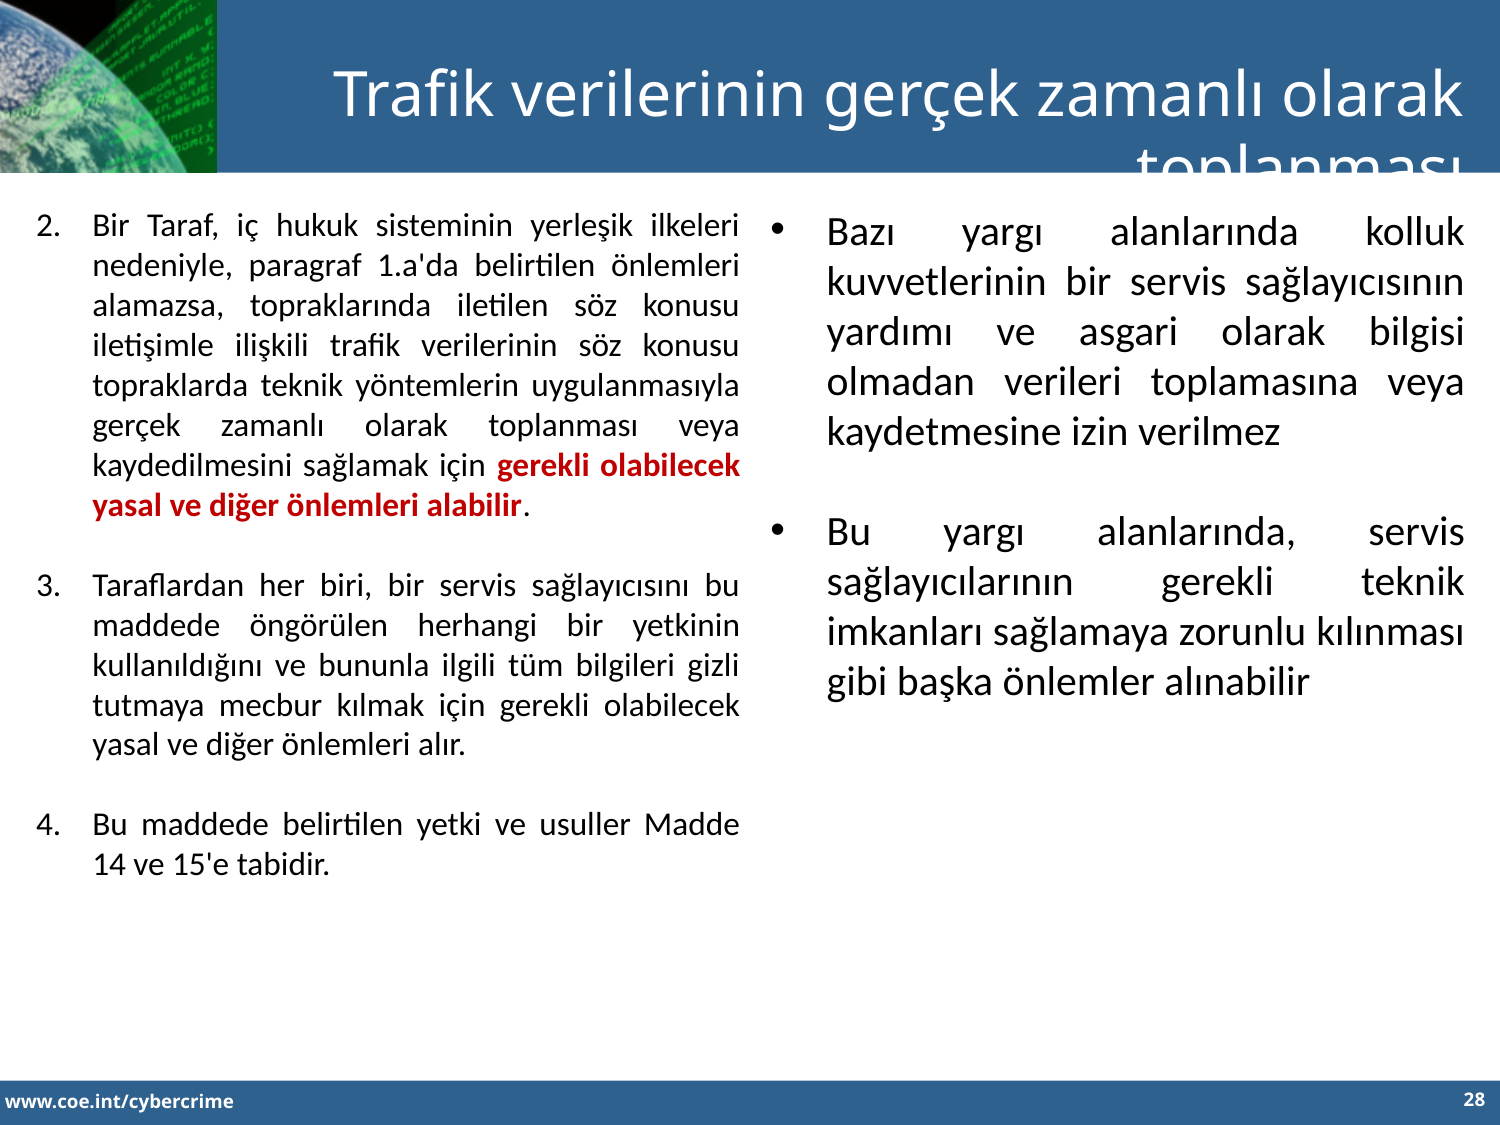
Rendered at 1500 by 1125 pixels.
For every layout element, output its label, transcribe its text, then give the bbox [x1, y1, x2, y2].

text_box Bir Taraf, iç hukuk sisteminin yerleşik ilkeleri nedeniyle, paragraf 1.a'da belirtilen önlemleri alamazsa, topraklarında iletilen söz konusu iletişimle ilişkili trafik verilerinin söz konusu topraklarda teknik yöntemlerin uygulanmasıyla gerçek zamanlı olarak toplanması veya kaydedilmesini sağlamak için gerekli olabilecek yasal ve diğer önlemleri alabilir. Taraflardan her biri, bir servis sağlayıcısını bu maddede öngörülen herhangi bir yetkinin kullanıldığını ve bununla ilgili tüm bilgileri gizli tutmaya mecbur kılmak için gerekli olabilecek yasal ve diğer önlemleri alır. Bu maddede belirtilen yetki ve usuller Madde 14 ve 15'e tabidir. [21, 196, 756, 890]
text_box Trafik verilerinin gerçek zamanlı olarak toplanması [227, 46, 1480, 196]
text_box Bazı yargı alanlarında kolluk kuvvetlerinin bir servis sağlayıcısının yardımı ve asgari olarak bilgisi olmadan verileri toplamasına veya kaydetmesine izin verilmez Bu yargı alanlarında, servis sağlayıcılarının gerekli teknik imkanları sağlamaya zorunlu kılınması gibi başka önlemler alınabilir [755, 196, 1480, 712]
picture [0, 0, 217, 173]
